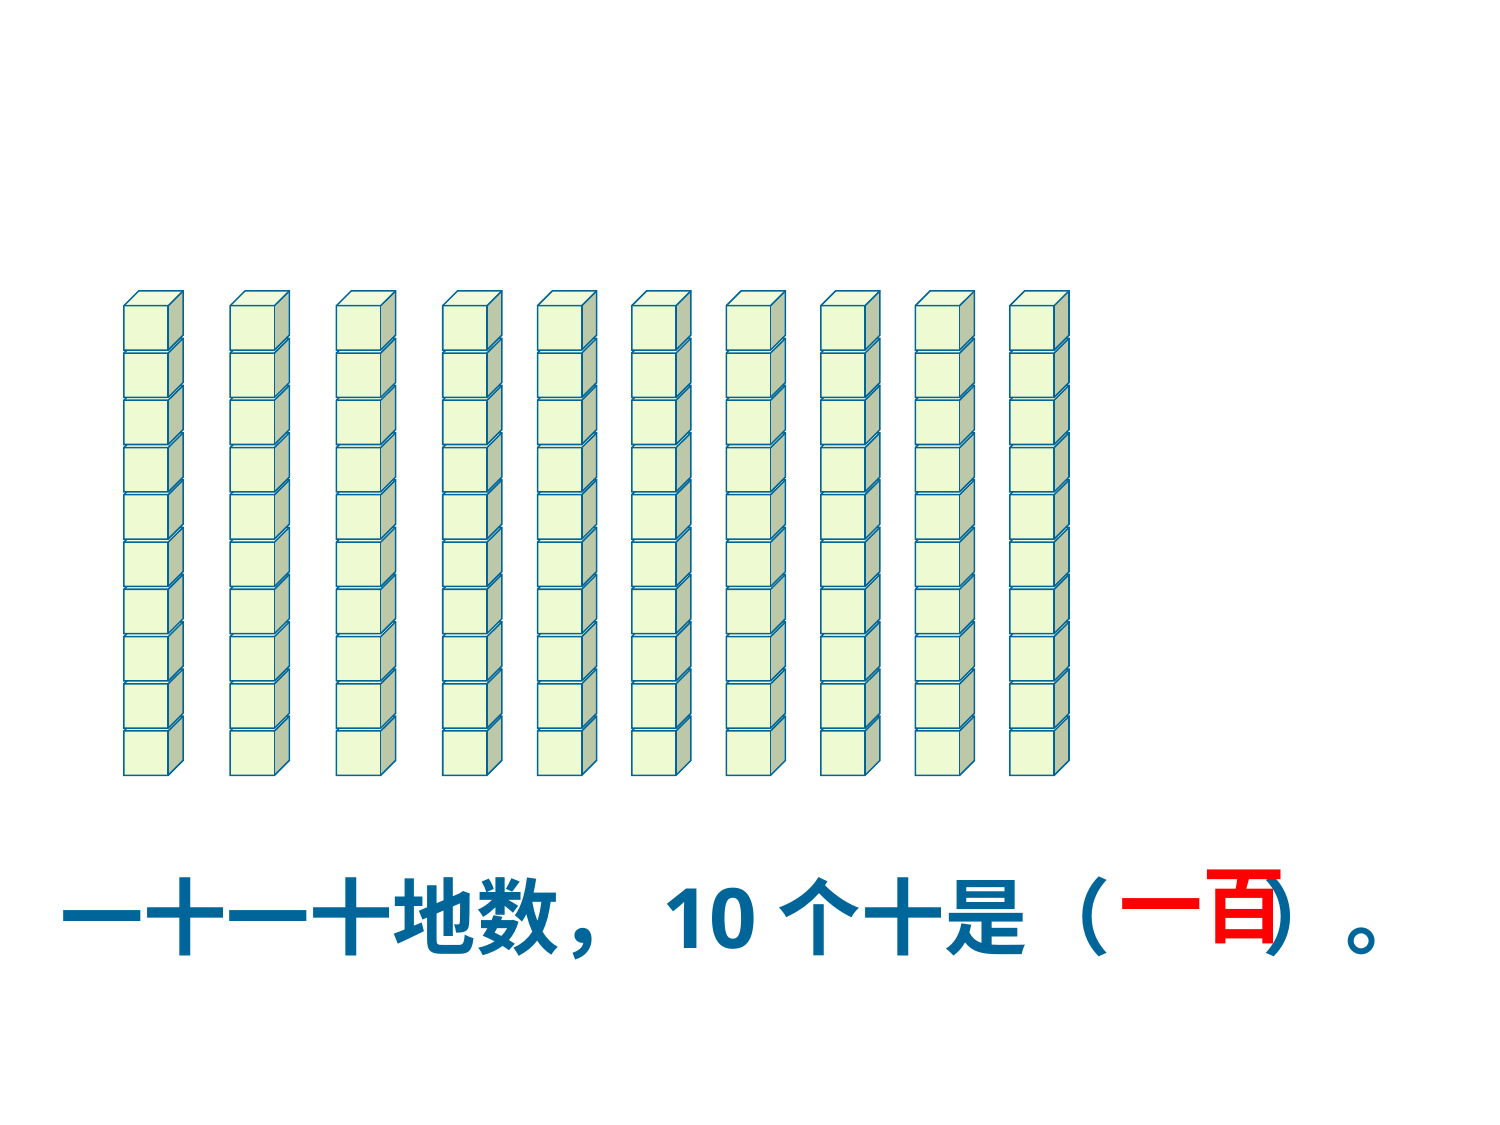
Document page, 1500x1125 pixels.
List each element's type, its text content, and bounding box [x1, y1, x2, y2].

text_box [442, 290, 503, 776]
text_box 一十一十地数，10个十是（ ）。 [45, 857, 1500, 973]
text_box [726, 290, 786, 776]
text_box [631, 290, 692, 776]
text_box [1009, 290, 1070, 776]
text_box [820, 290, 881, 776]
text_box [915, 290, 975, 776]
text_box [229, 290, 290, 776]
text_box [537, 290, 597, 776]
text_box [336, 290, 396, 776]
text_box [123, 290, 184, 776]
text_box 一百 [1104, 846, 1400, 961]
